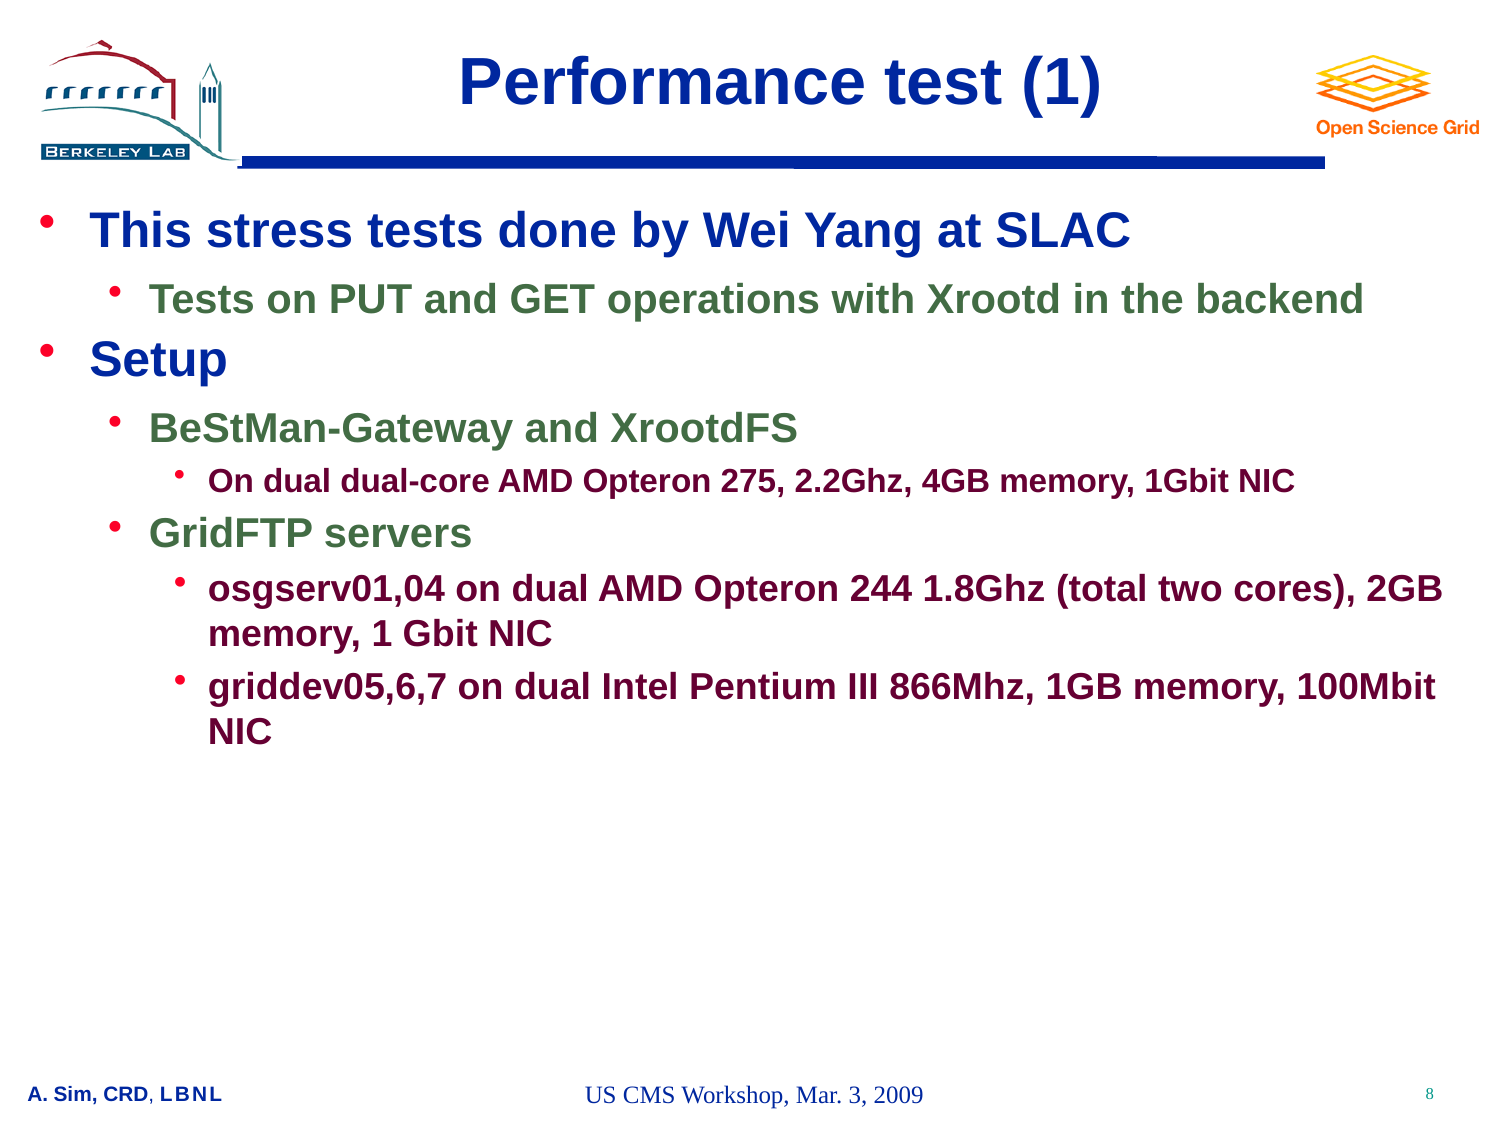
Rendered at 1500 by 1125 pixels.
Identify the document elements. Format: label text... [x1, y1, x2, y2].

list This stress tests done by Wei Yang at SLAC Tests on PUT and GET operations with Xrootd in the backend Setup BeStMan-Gateway and XrootdFS On dual dual-core AMD Opteron 275, 2.2Ghz, 4GB memory, 1Gbit NIC GridFTP servers osgserv01,04 on dual AMD Opteron 244 1.8Ghz (total two cores), 2GB memory, 1 Gbit NIC griddev05,6,7 on dual Intel Pentium III 866Mhz, 1GB memory, 100Mbit NIC [24, 199, 1476, 1063]
title Performance test (1) [236, 0, 1326, 156]
picture [1326, 38, 1496, 150]
